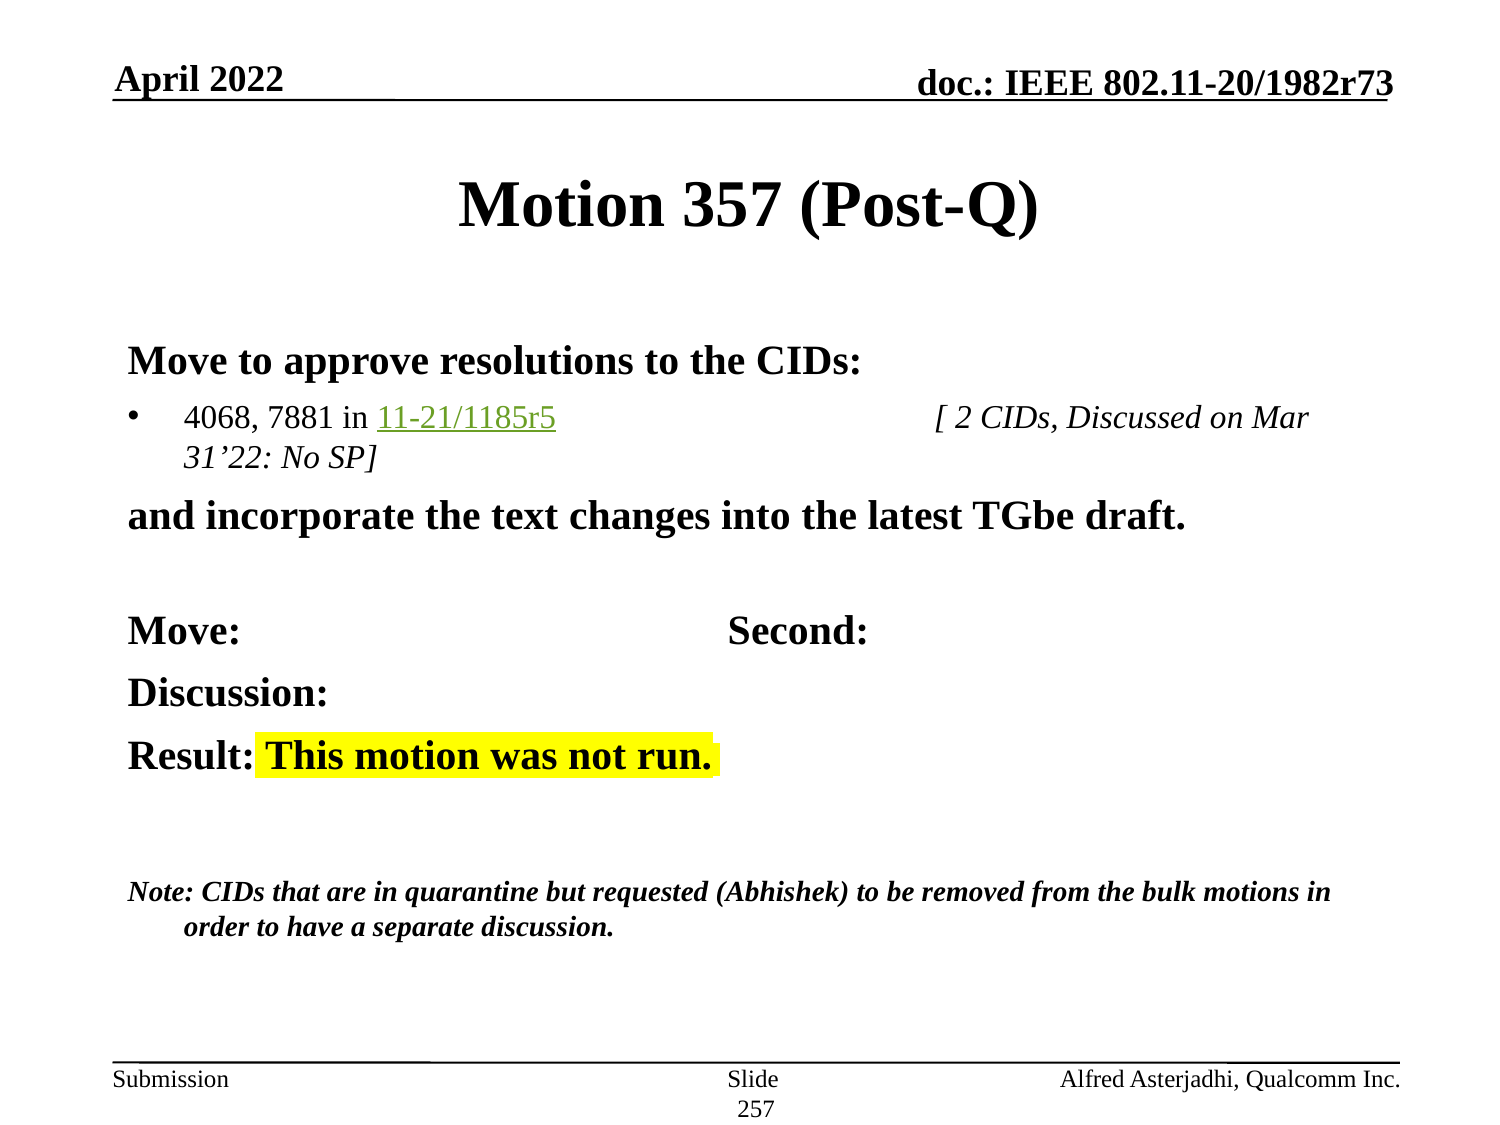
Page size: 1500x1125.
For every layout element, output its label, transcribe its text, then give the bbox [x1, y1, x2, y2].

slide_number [114, 54, 423, 100]
slide_number Slide 257 [712, 1061, 800, 1123]
title Motion 357 (Post-Q) [112, 112, 1388, 288]
list Move to approve resolutions to the CIDs: 4068, 7881 in 11-21/1185r5 [ 2 CIDs, Discussed on Mar 31’22: No SP] and incorporate the text changes into the latest TGbe draft. Move: Second: Discussion: Result: This motion was not run. Note: CIDs that are in quarantine but requested (Abhishek) to be removed from the bulk motions in order to have a separate discussion. [112, 324, 1388, 1000]
footer Alfred Asterjadhi, Qualcomm Inc. [878, 1061, 1402, 1093]
